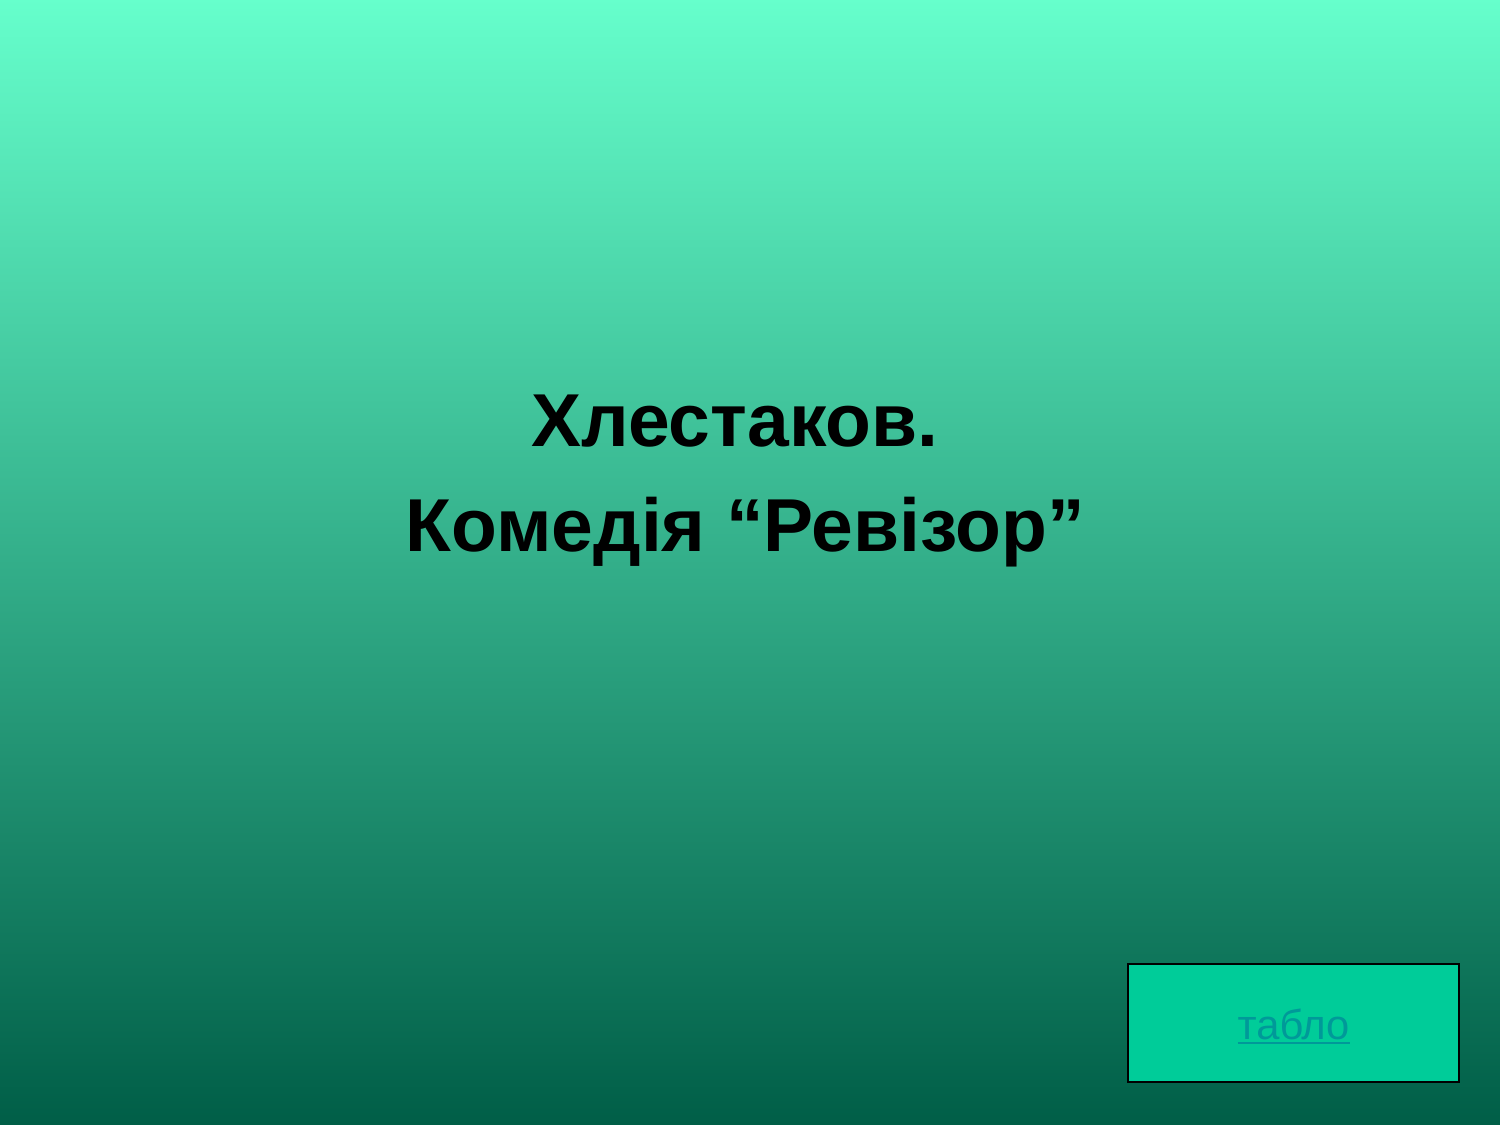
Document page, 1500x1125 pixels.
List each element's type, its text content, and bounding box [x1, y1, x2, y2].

text_box табло [1128, 964, 1459, 1083]
list Хлестаков. Комедія “Ревізор” [70, 163, 1421, 907]
